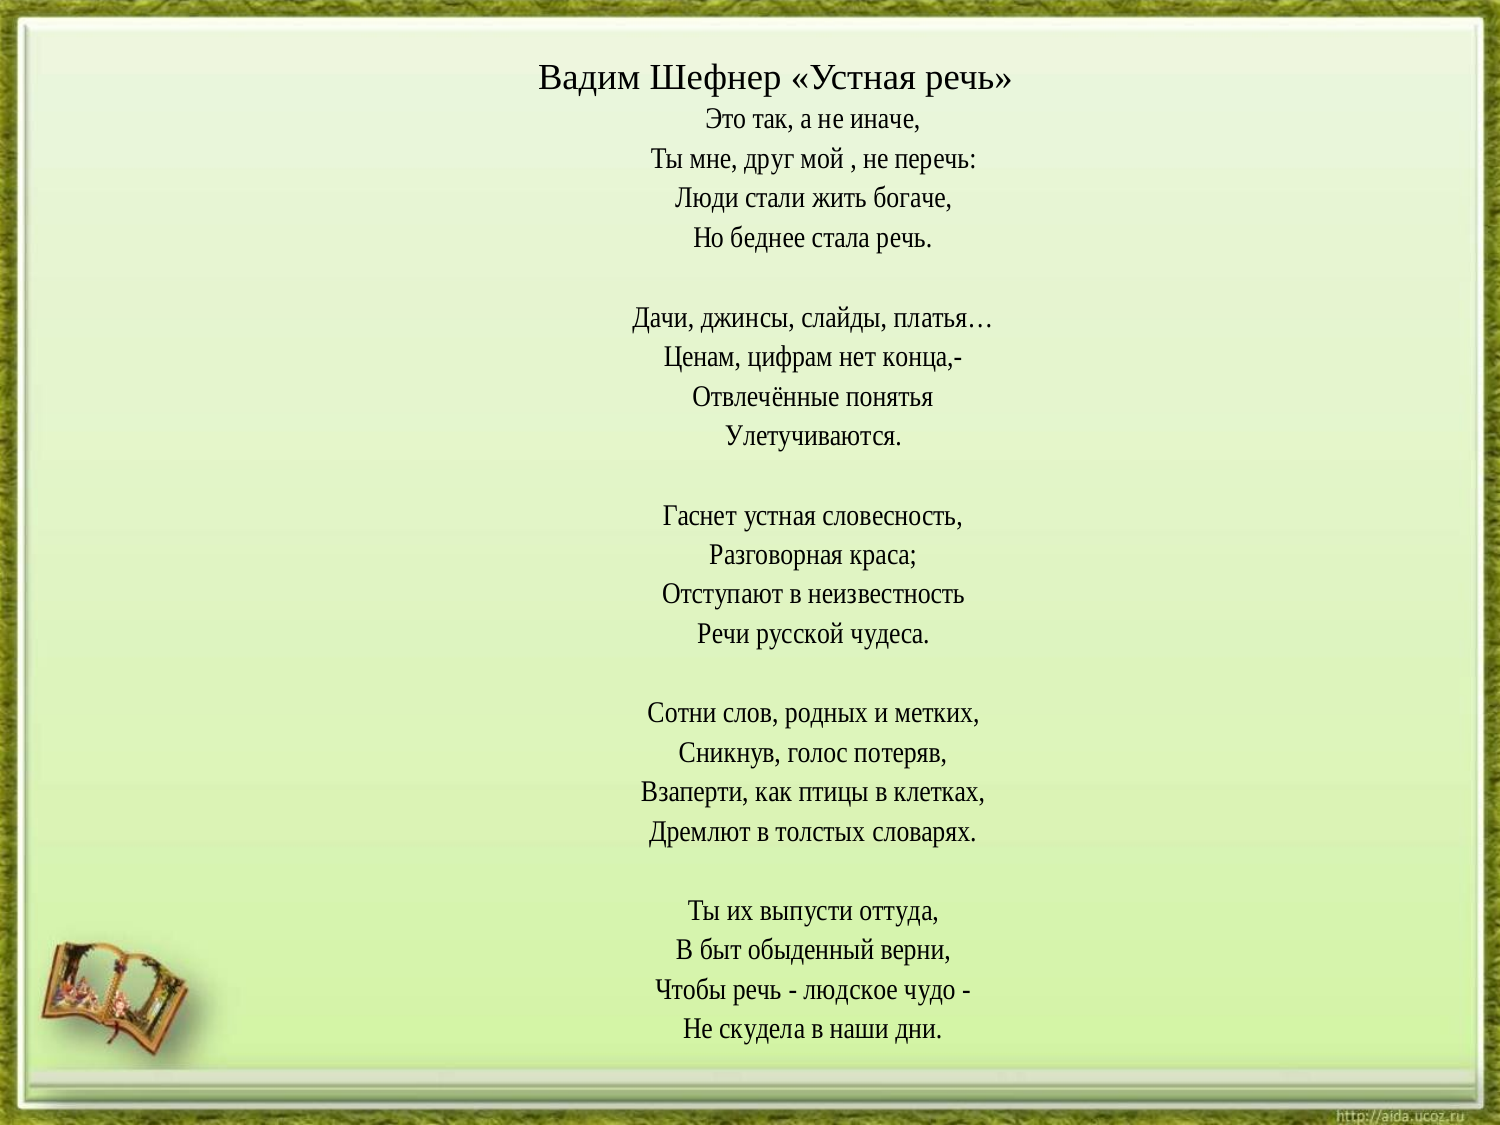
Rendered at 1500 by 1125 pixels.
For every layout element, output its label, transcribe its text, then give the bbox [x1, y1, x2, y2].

title Вадим Шефнер «Устная речь» [135, 45, 1425, 149]
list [312, 101, 1282, 1052]
picture [0, 0, 1500, 1125]
